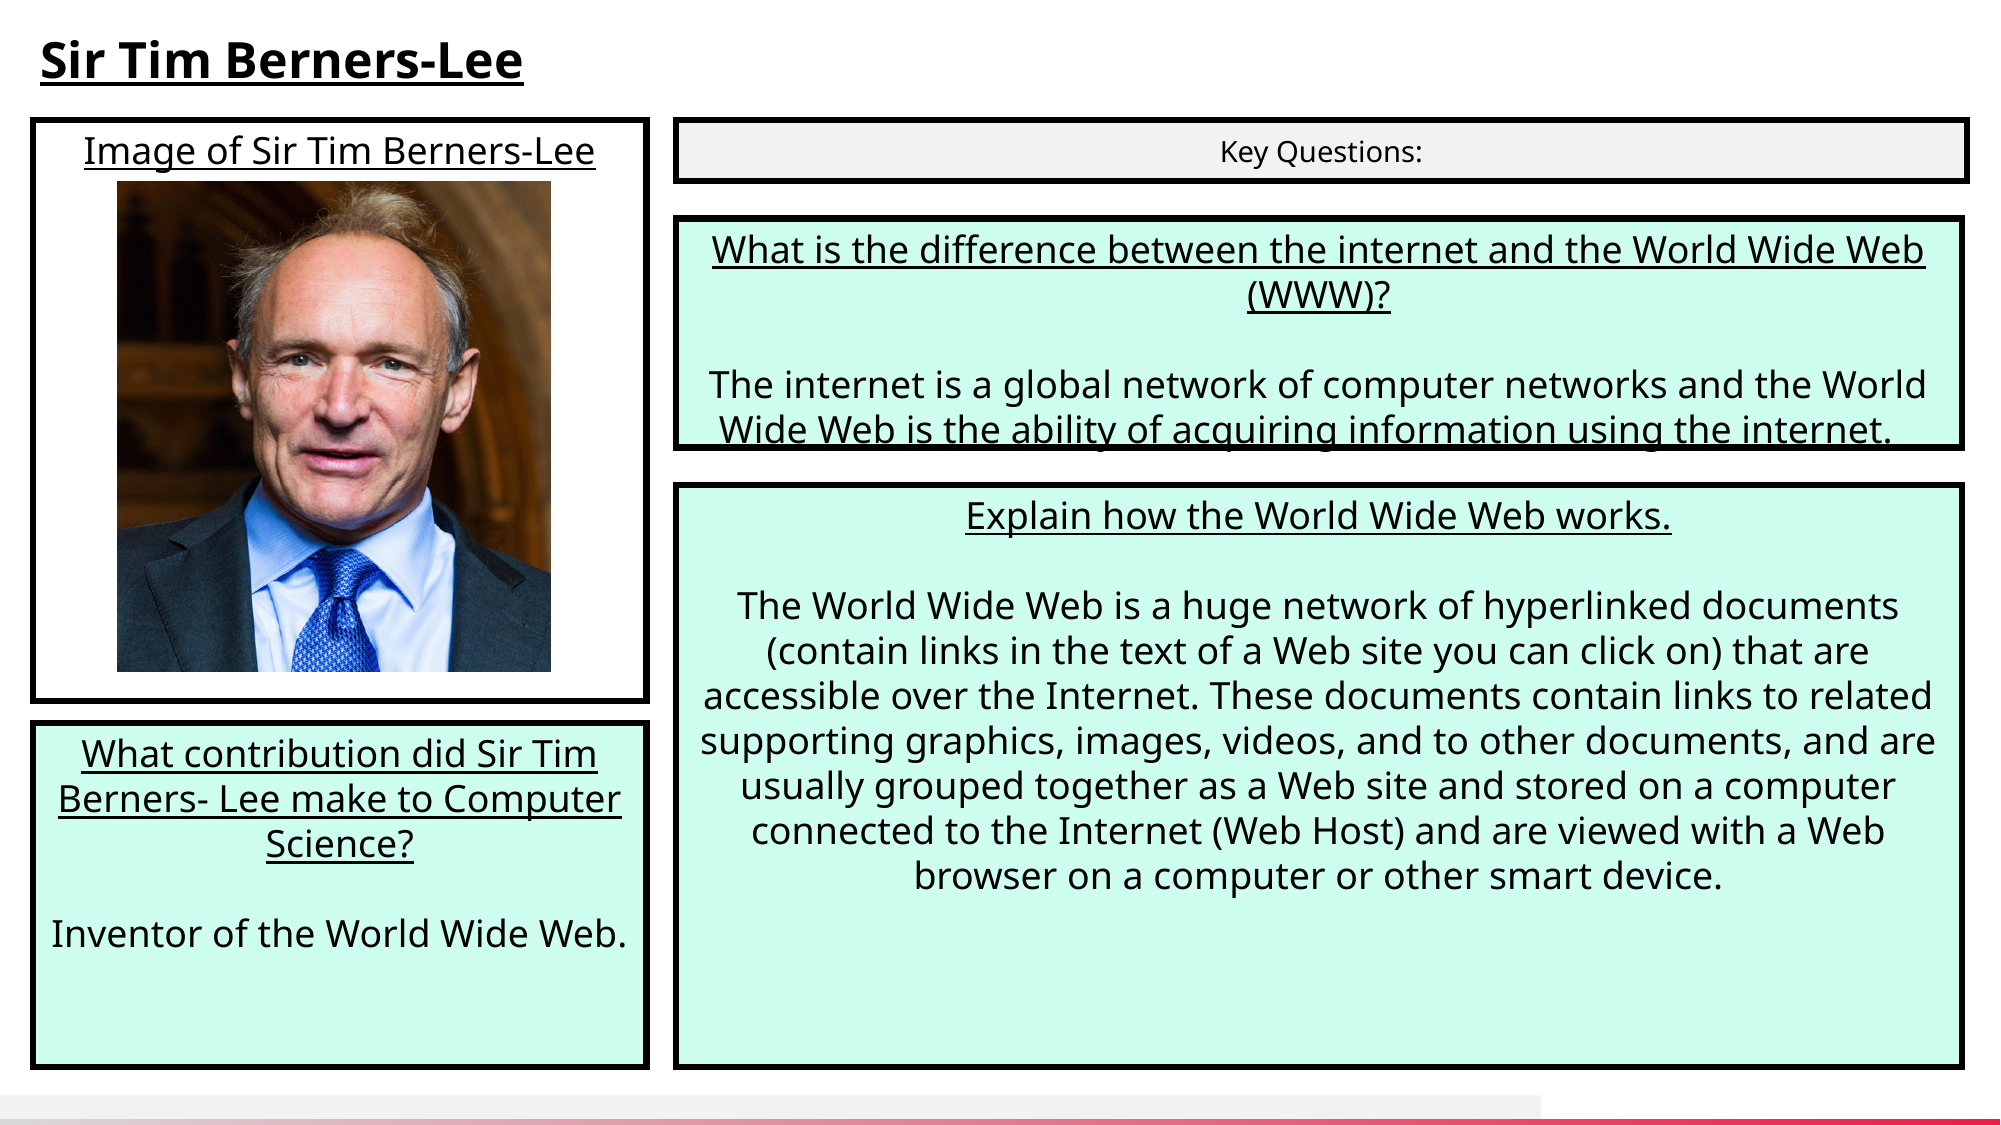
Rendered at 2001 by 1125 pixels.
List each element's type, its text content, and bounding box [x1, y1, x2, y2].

text_box What is the difference between the internet and the World Wide Web (WWW)? The internet is a global network of computer networks and the World Wide Web is the ability of acquiring information using the internet. [675, 217, 1963, 449]
text_box Explain how the World Wide Web works. The World Wide Web is a huge network of hyperlinked documents (contain links in the text of a Web site you can click on) that are accessible over the Internet. These documents contain links to related supporting graphics, images, videos, and to other documents, and are usually grouped together as a Web site and stored on a computer connected to the Internet (Web Host) and are viewed with a Web browser on a computer or other smart device. [675, 484, 1963, 1068]
text_box Sir Tim Berners-Lee [25, 21, 1095, 96]
text_box What contribution did Sir Tim Berners- Lee make to Computer Science? Inventor of the World Wide Web. [32, 722, 648, 1068]
text_box Image of Sir Tim Berners-Lee [32, 119, 648, 702]
picture [117, 181, 551, 672]
text_box Key Questions: [675, 119, 1968, 182]
